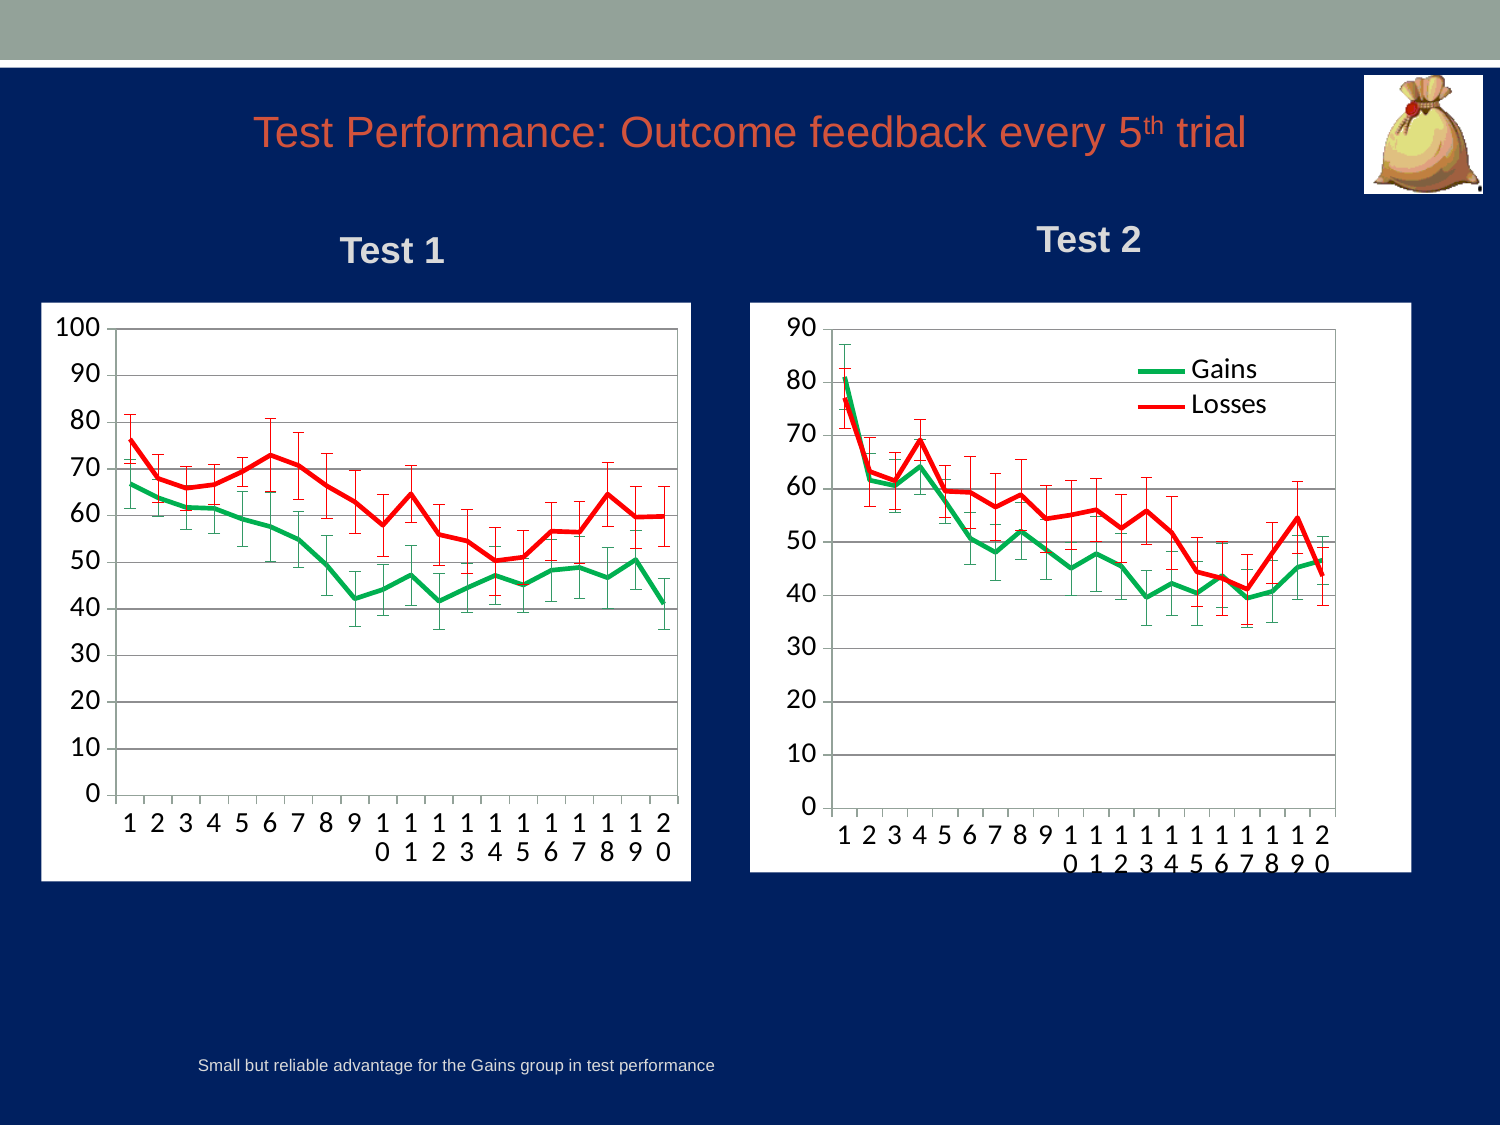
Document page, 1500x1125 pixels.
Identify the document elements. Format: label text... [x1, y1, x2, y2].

chart [41, 302, 692, 882]
text_box Test Performance: Outcome feedback every 5th trial [0, 67, 1500, 193]
list Small but reliable advantage for the Gains group in test performance [183, 1046, 1376, 1083]
text_box Test 2 [1021, 208, 1353, 268]
chart [749, 302, 1412, 882]
text_box Test 1 [324, 218, 656, 279]
picture [1363, 75, 1483, 195]
